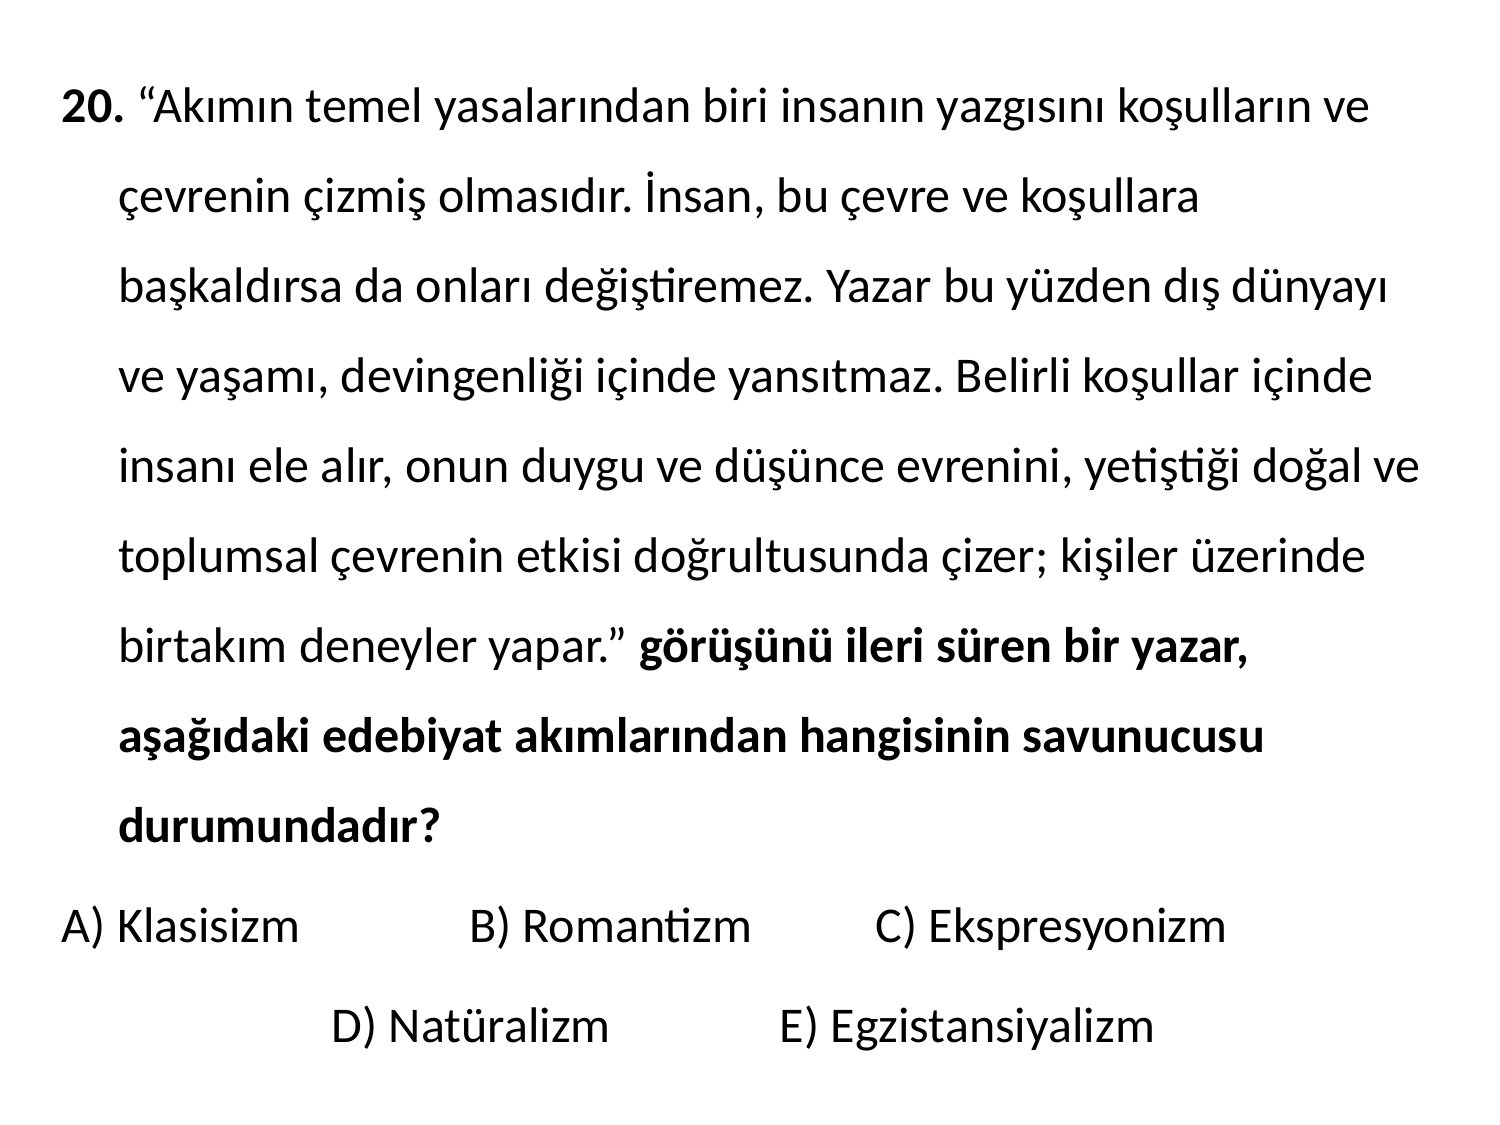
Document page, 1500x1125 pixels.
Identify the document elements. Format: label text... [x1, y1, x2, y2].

list 20. “Akımın temel yasalarından biri insanın yazgısını koşulların ve çevrenin çizmiş olmasıdır. İnsan, bu çevre ve koşullara başkaldırsa da onları değiştiremez. Yazar bu yüzden dış dünyayı ve yaşamı, devingenliği içinde yansıtmaz. Belirli koşullar içinde insanı ele alır, onun duygu ve düşünce evrenini, yetiştiği doğal ve toplumsal çevrenin etkisi doğrultusunda çizer; kişiler üzerinde birtakım deneyler yapar.” görüşünü ileri süren bir yazar, aşağıdaki edebiyat akımlarından hangisinin savunucusu durumundadır? A) Klasisizm B) Romantizm C) Ekspresyonizm D) Natüralizm E) Egzistansiyalizm [46, 35, 1442, 1079]
